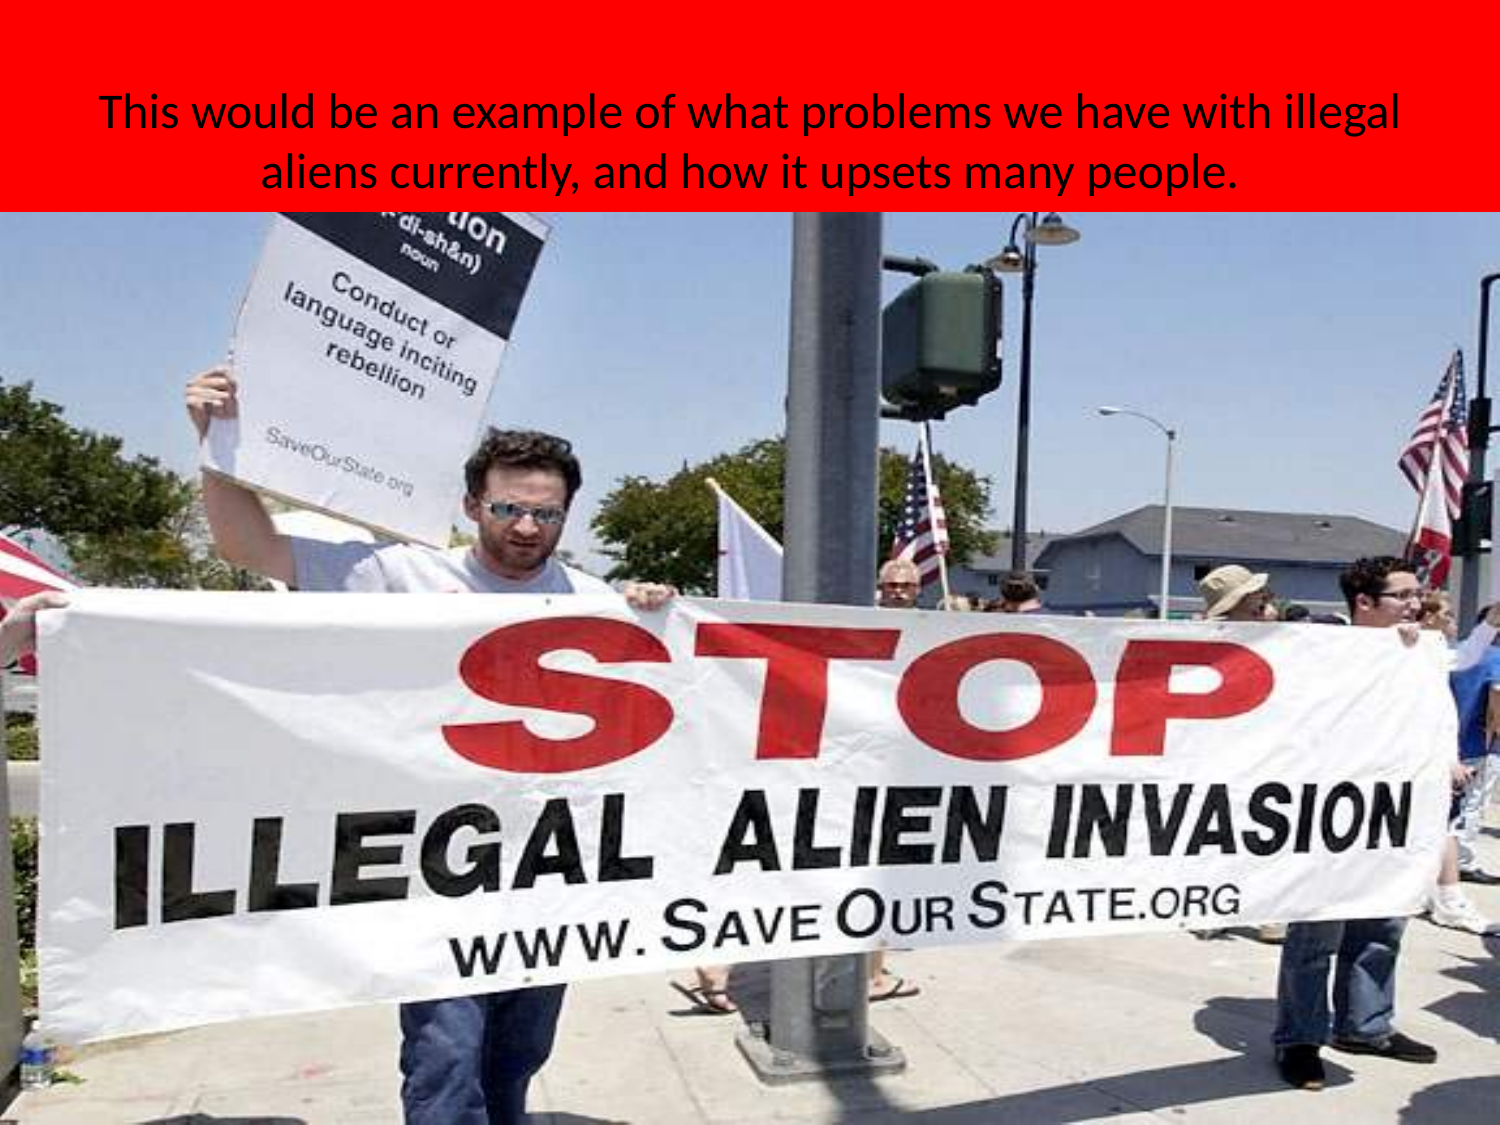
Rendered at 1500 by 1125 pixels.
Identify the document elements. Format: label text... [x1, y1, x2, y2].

title This would be an example of what problems we have with illegal aliens currently, and how it upsets many people. [74, 44, 1426, 210]
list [0, 212, 1500, 1125]
